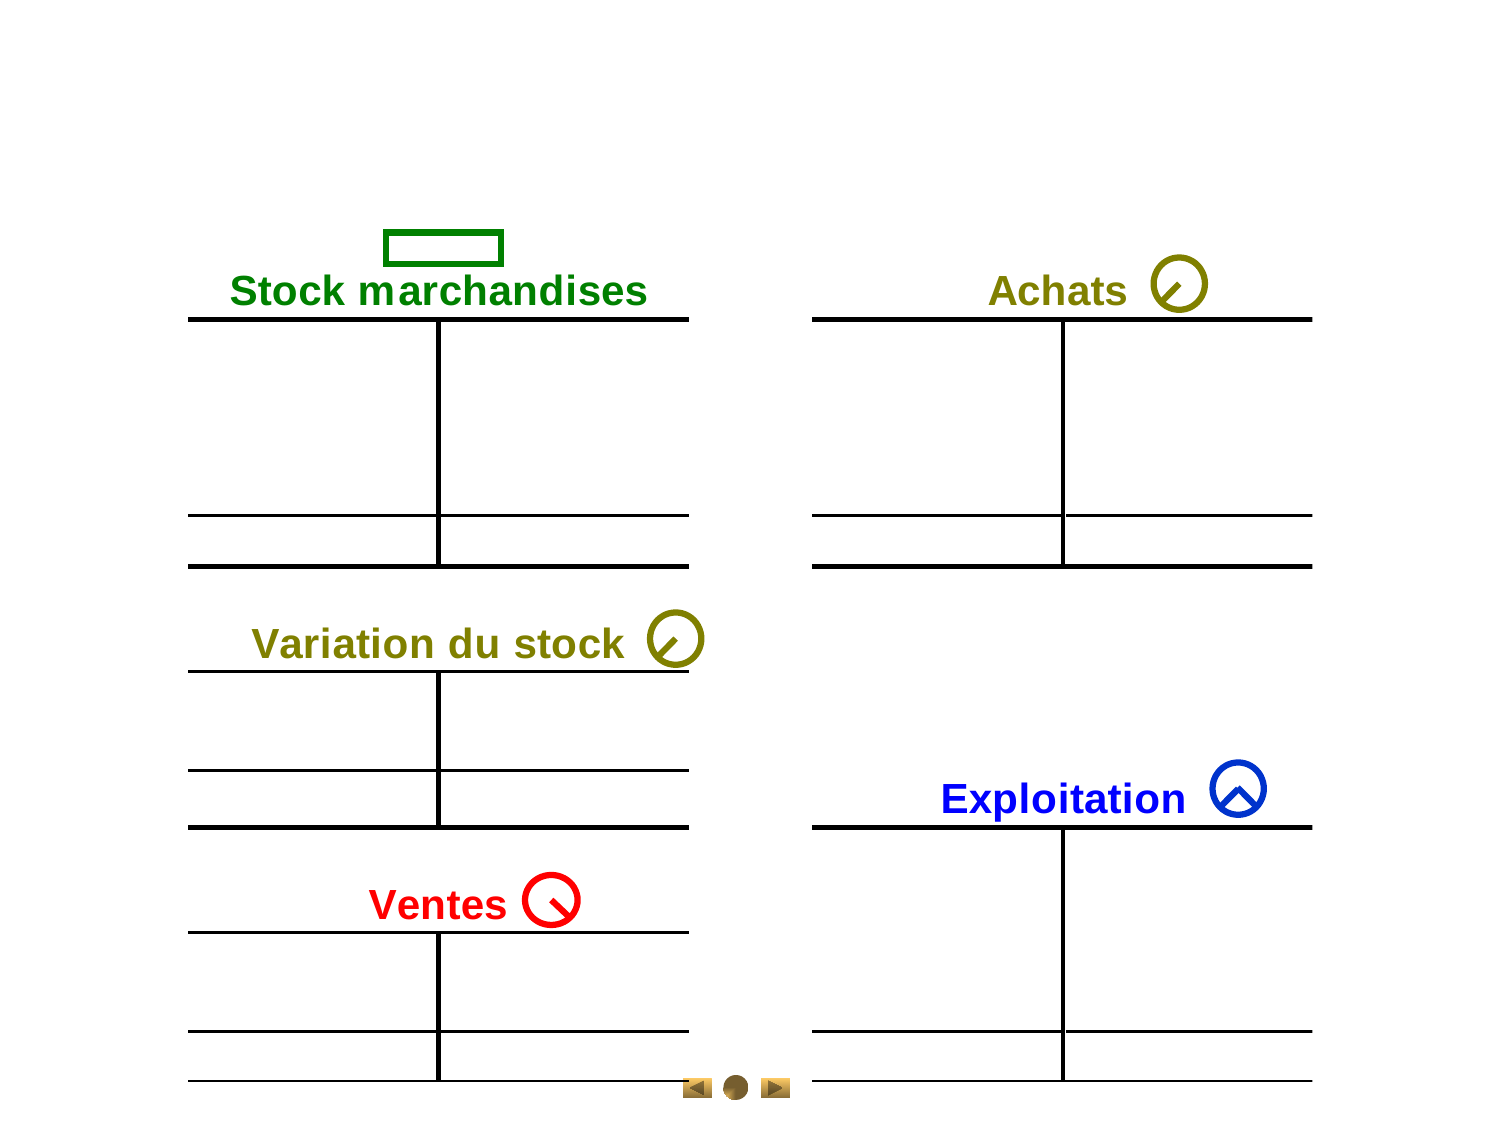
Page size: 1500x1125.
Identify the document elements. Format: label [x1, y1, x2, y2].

text_box [524, 874, 578, 926]
text_box [649, 612, 702, 665]
text_box [1153, 257, 1205, 310]
text_box [1212, 762, 1264, 815]
text_box [187, 262, 1314, 1083]
text_box [385, 232, 501, 262]
